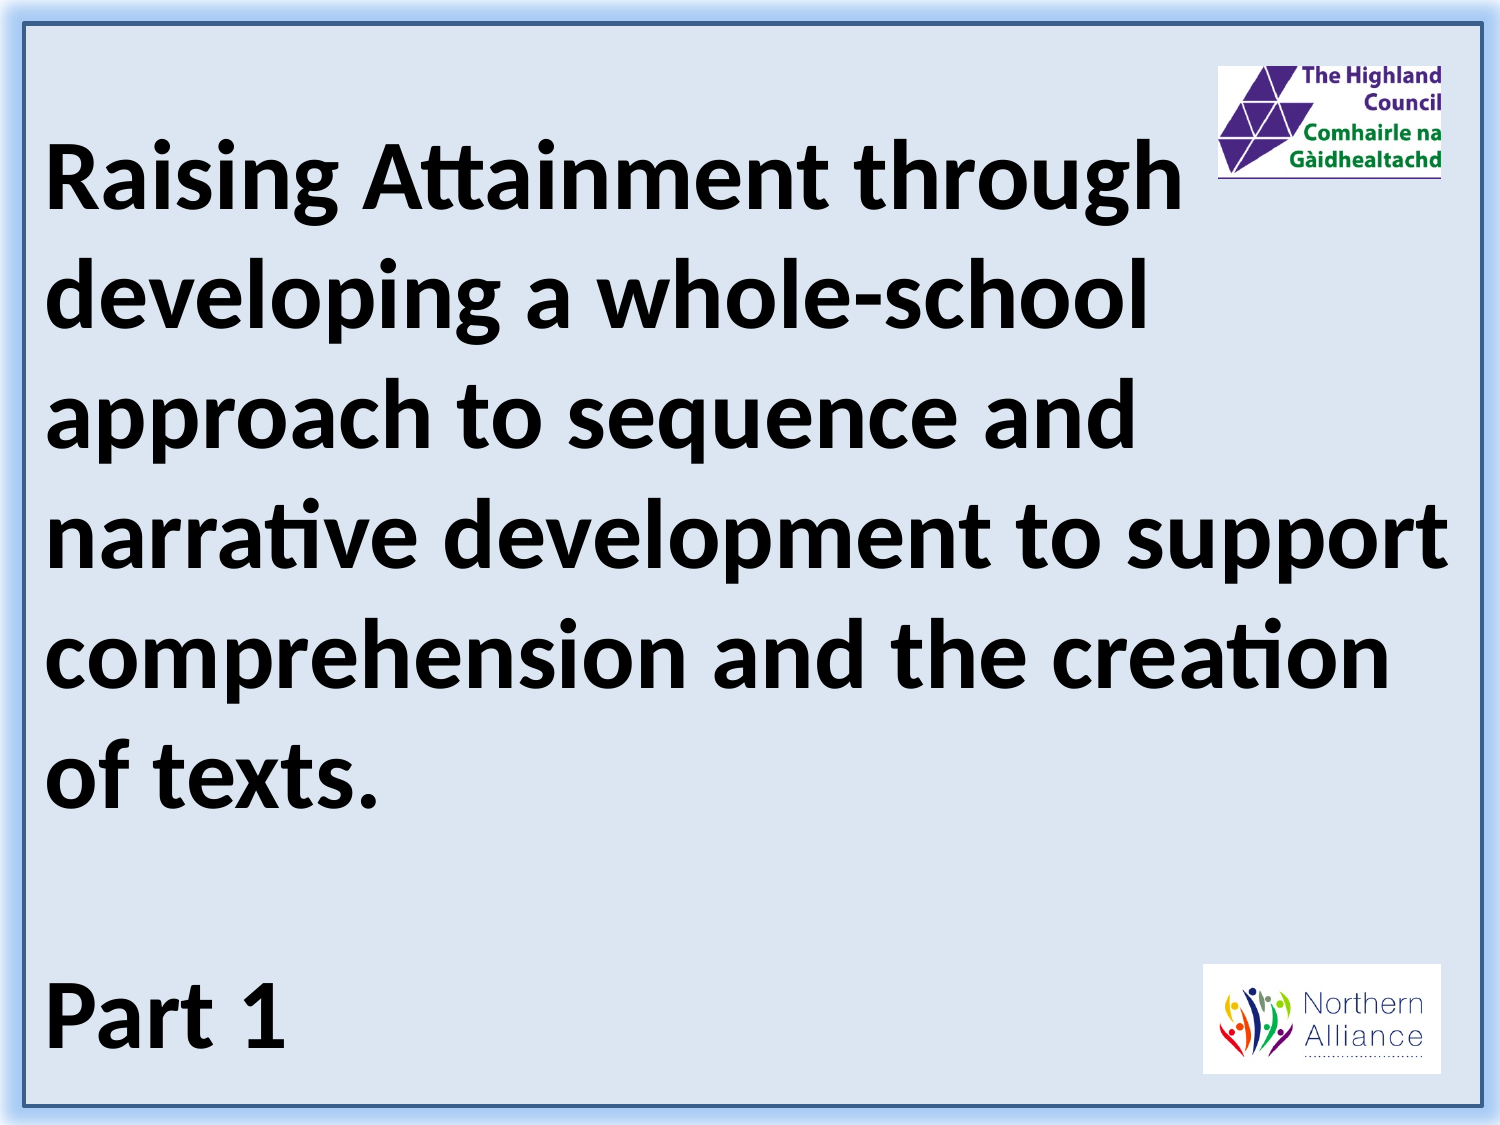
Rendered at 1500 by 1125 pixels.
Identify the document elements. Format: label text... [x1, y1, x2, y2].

text_box [22, 21, 1484, 1108]
picture [1203, 963, 1441, 1075]
title Raising Attainment through developing a whole-school approach to sequence and narrative development to support comprehension and the creation of texts. Part 1 [29, 444, 1477, 953]
picture [1218, 66, 1441, 179]
